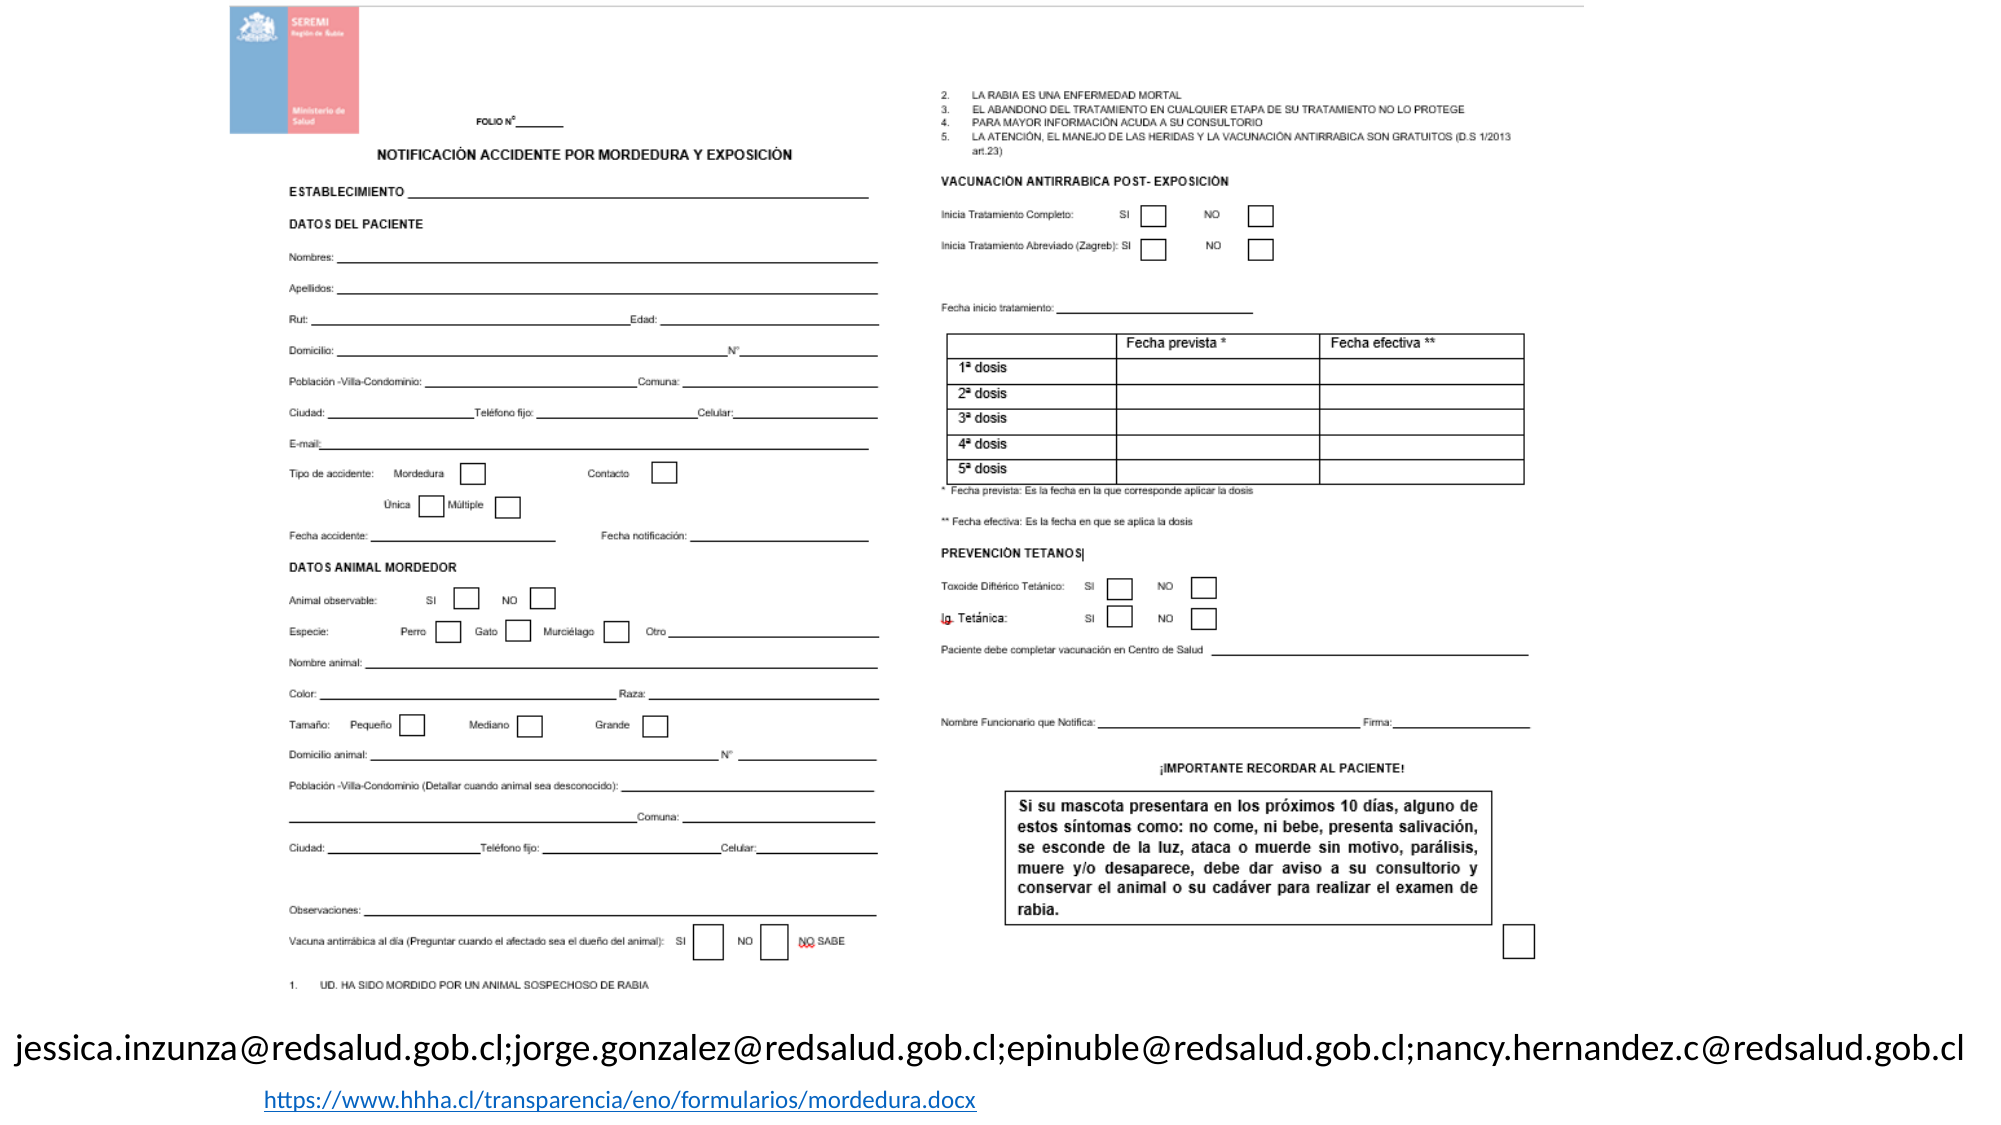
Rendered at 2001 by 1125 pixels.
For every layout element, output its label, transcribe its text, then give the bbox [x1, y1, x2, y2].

picture [229, 0, 1584, 1057]
text_box jessica.inzunza@redsalud.gob.cl;jorge.gonzalez@redsalud.gob.cl;epinuble@redsalud.gob.cl;nancy.hernandez.c@redsalud.gob.cl [0, 1015, 2000, 1076]
text_box https://www.hhha.cl/transparencia/eno/formularios/mordedura.docx [249, 1076, 1565, 1125]
